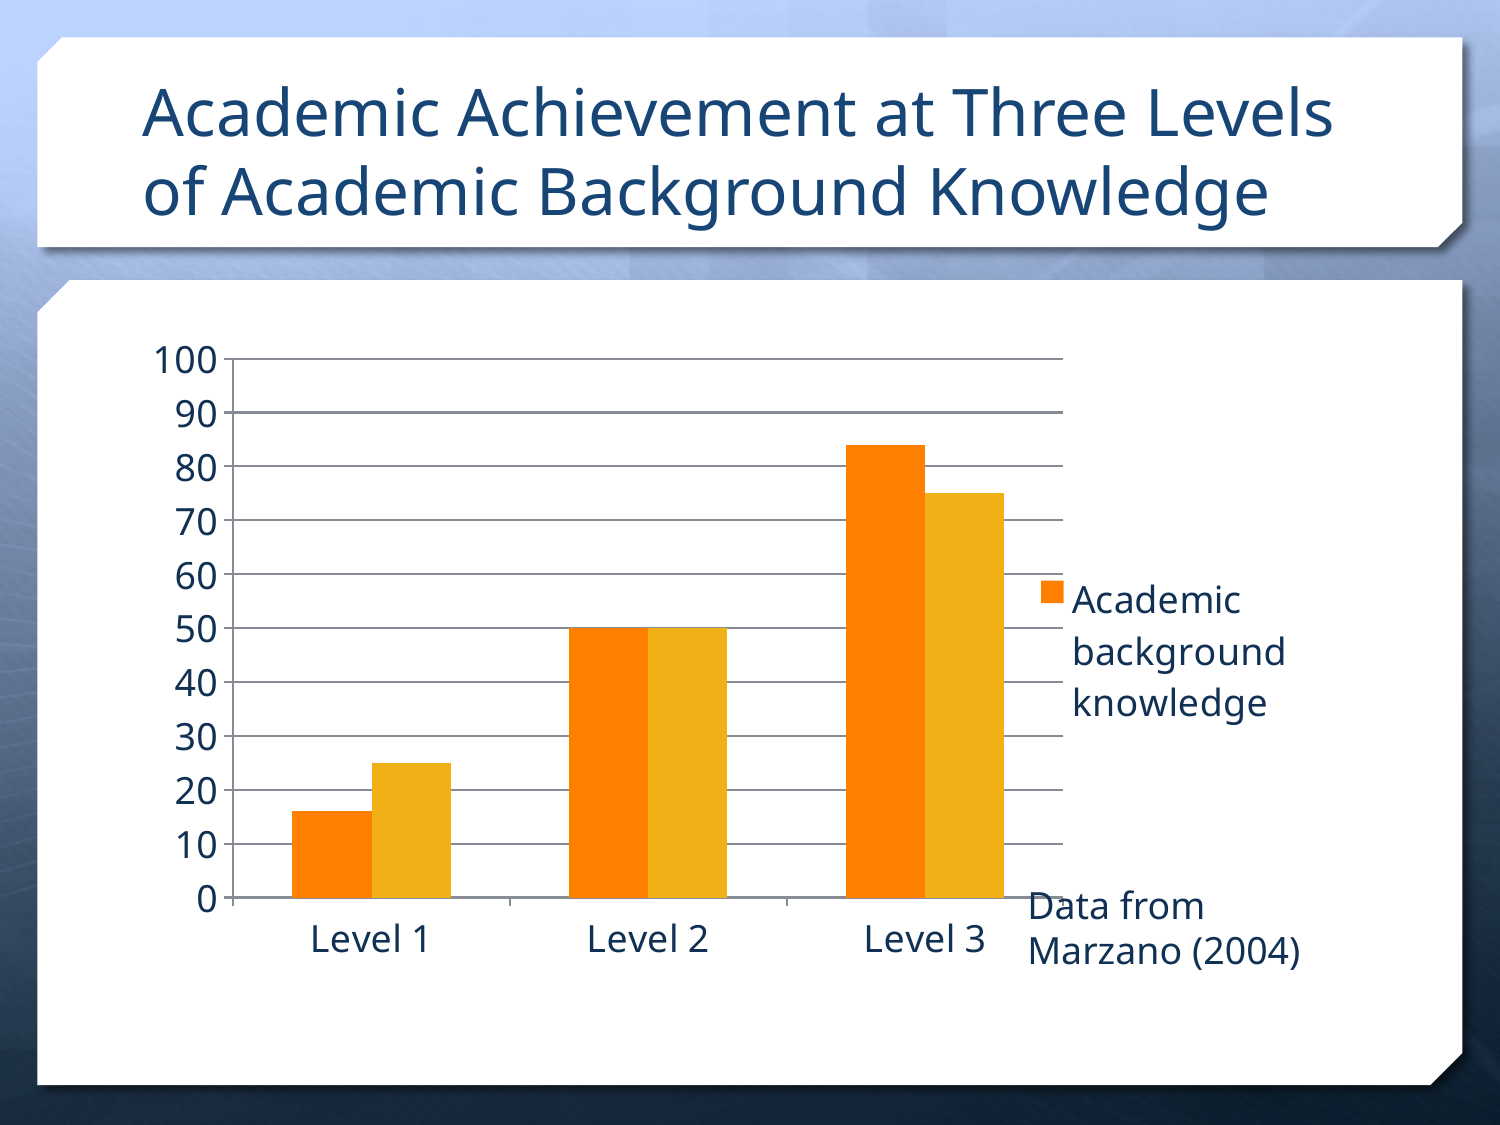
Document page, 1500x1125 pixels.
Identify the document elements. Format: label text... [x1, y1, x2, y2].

title Academic Achievement at Three Levels of Academic Background Knowledge [127, 48, 1372, 236]
chart [127, 319, 1373, 978]
